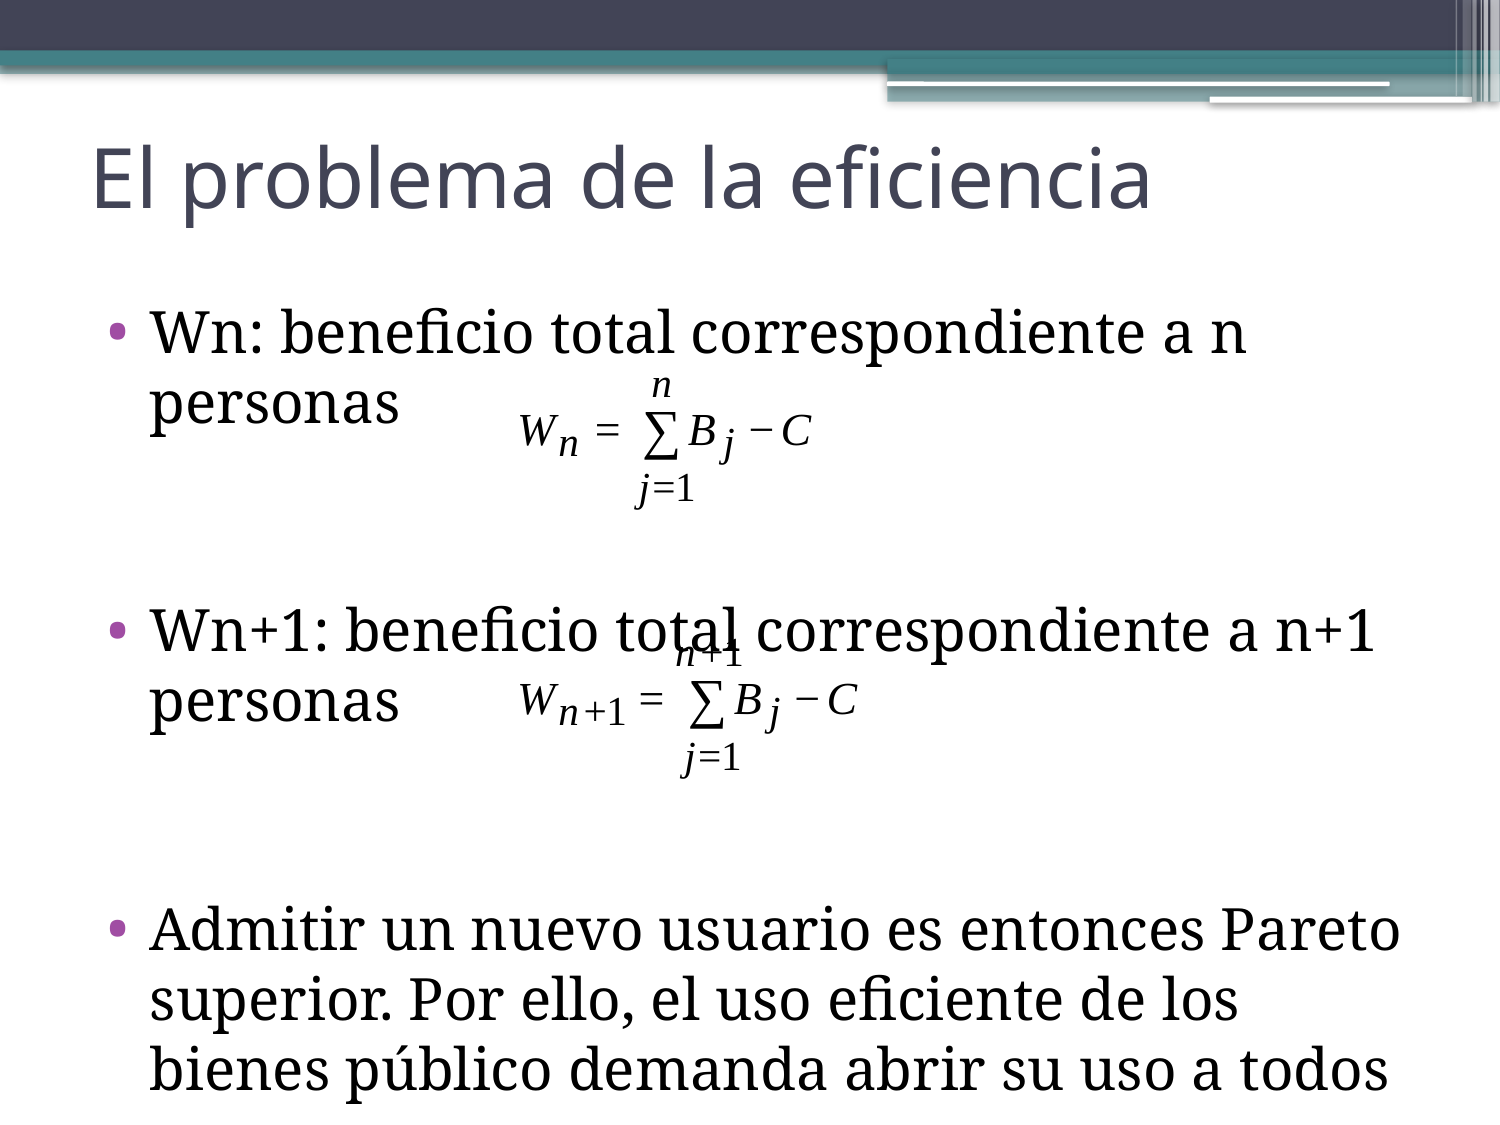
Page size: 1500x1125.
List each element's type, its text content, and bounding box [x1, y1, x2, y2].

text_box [512, 626, 866, 788]
list Wn: beneficio total correspondiente a n personas Wn+1: beneficio total correspondiente a n+1 personas Admitir un nuevo usuario es entonces Pareto superior. Por ello, el uso eficiente de los bienes público demanda abrir su uso a todos [75, 287, 1425, 1004]
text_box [512, 357, 820, 519]
title El problema de la eficiencia [75, 87, 1425, 263]
